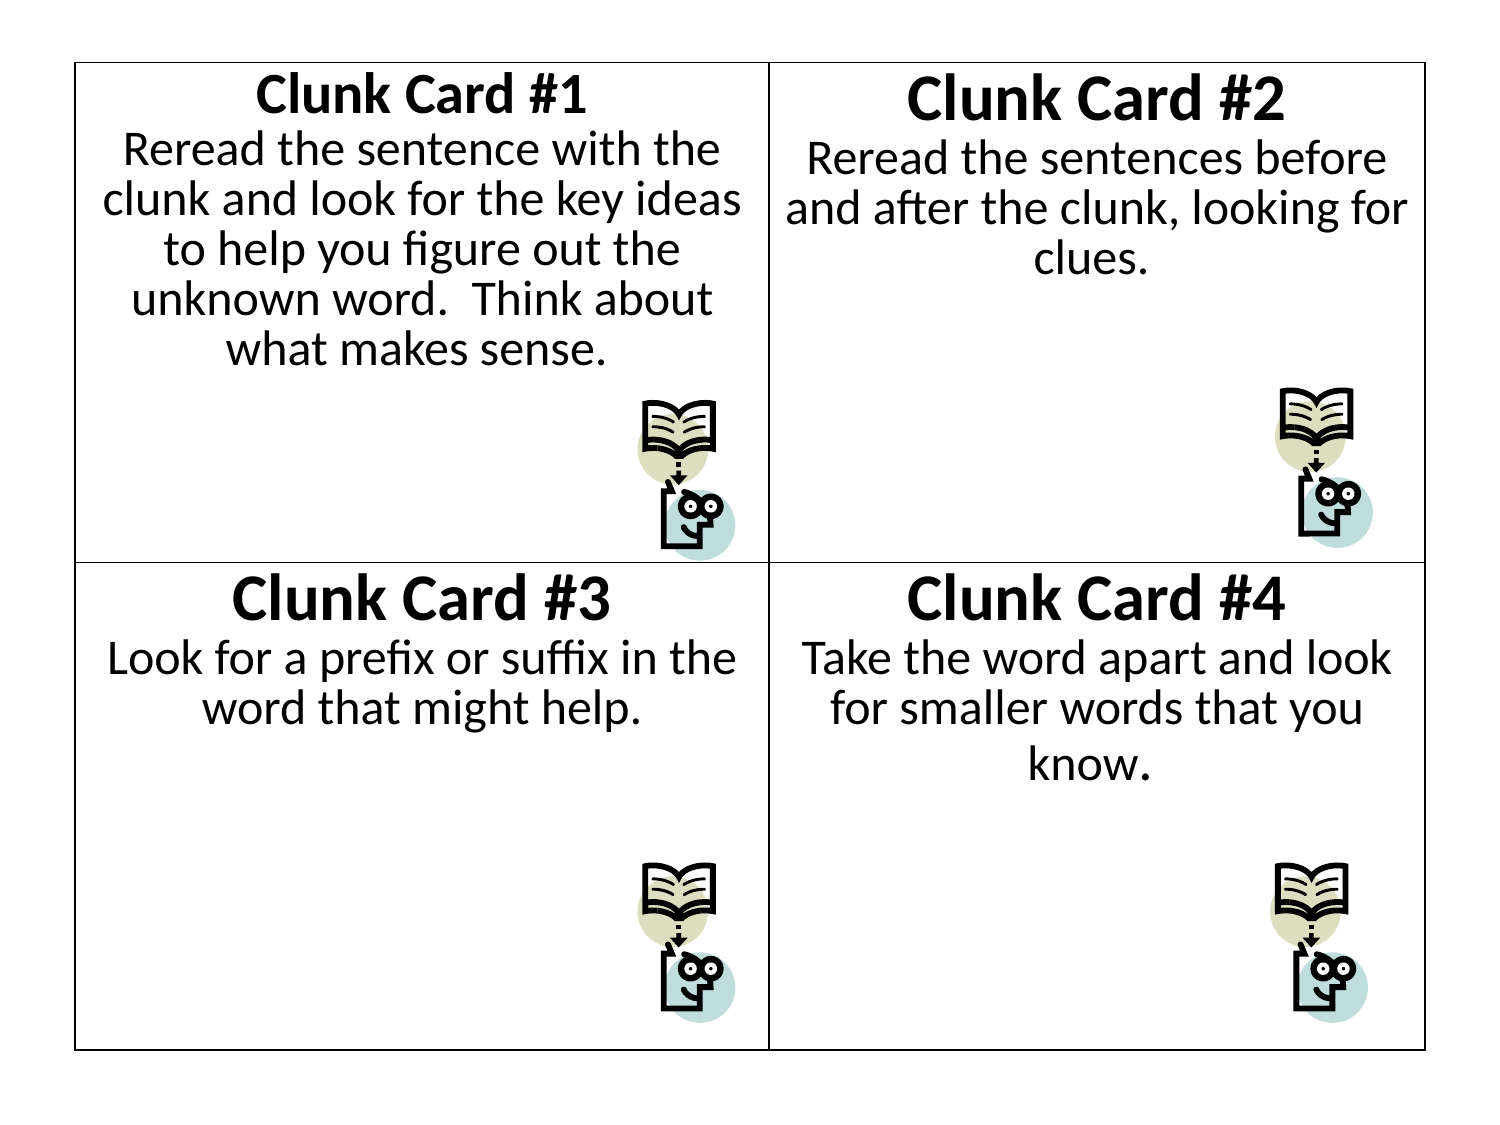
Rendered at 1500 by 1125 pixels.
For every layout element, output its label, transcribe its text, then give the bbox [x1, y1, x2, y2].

table_header Clunk Card #2 Reread the sentences before and after the clunk, looking for clues. [770, 63, 1424, 562]
picture [637, 862, 736, 1024]
table_cell Clunk Card #3 Look for a prefix or suffix in the word that might help. [76, 563, 768, 1049]
picture [1274, 387, 1374, 549]
table_header Clunk Card #1 Reread the sentence with the clunk and look for the key ideas to help you figure out the unknown word. Think about what makes sense. [76, 63, 768, 562]
table_cell Clunk Card #4 Take the word apart and look for smaller words that you know. [770, 563, 1424, 1049]
picture [1269, 862, 1369, 1024]
picture [637, 399, 736, 561]
